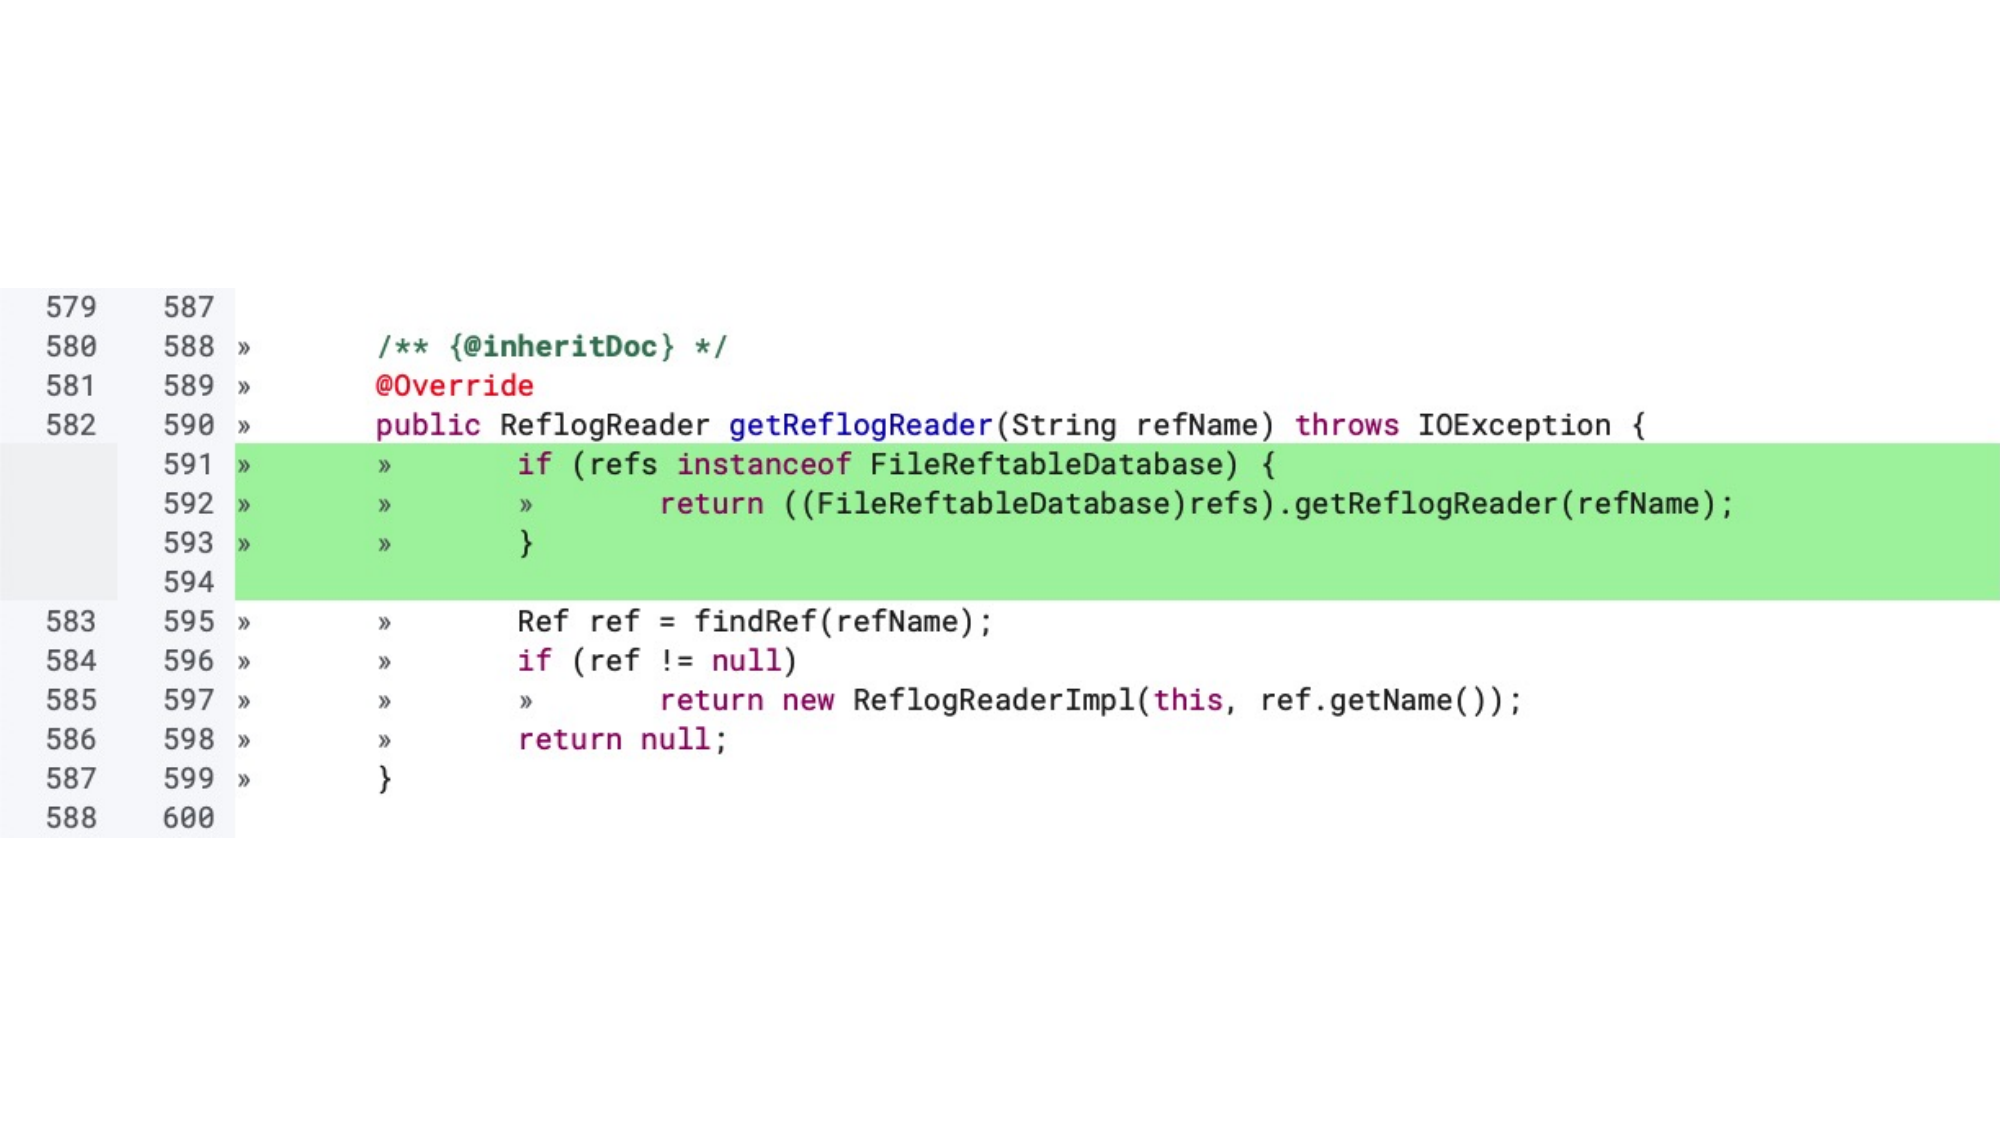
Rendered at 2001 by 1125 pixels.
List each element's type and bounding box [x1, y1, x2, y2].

picture [0, 288, 2000, 838]
